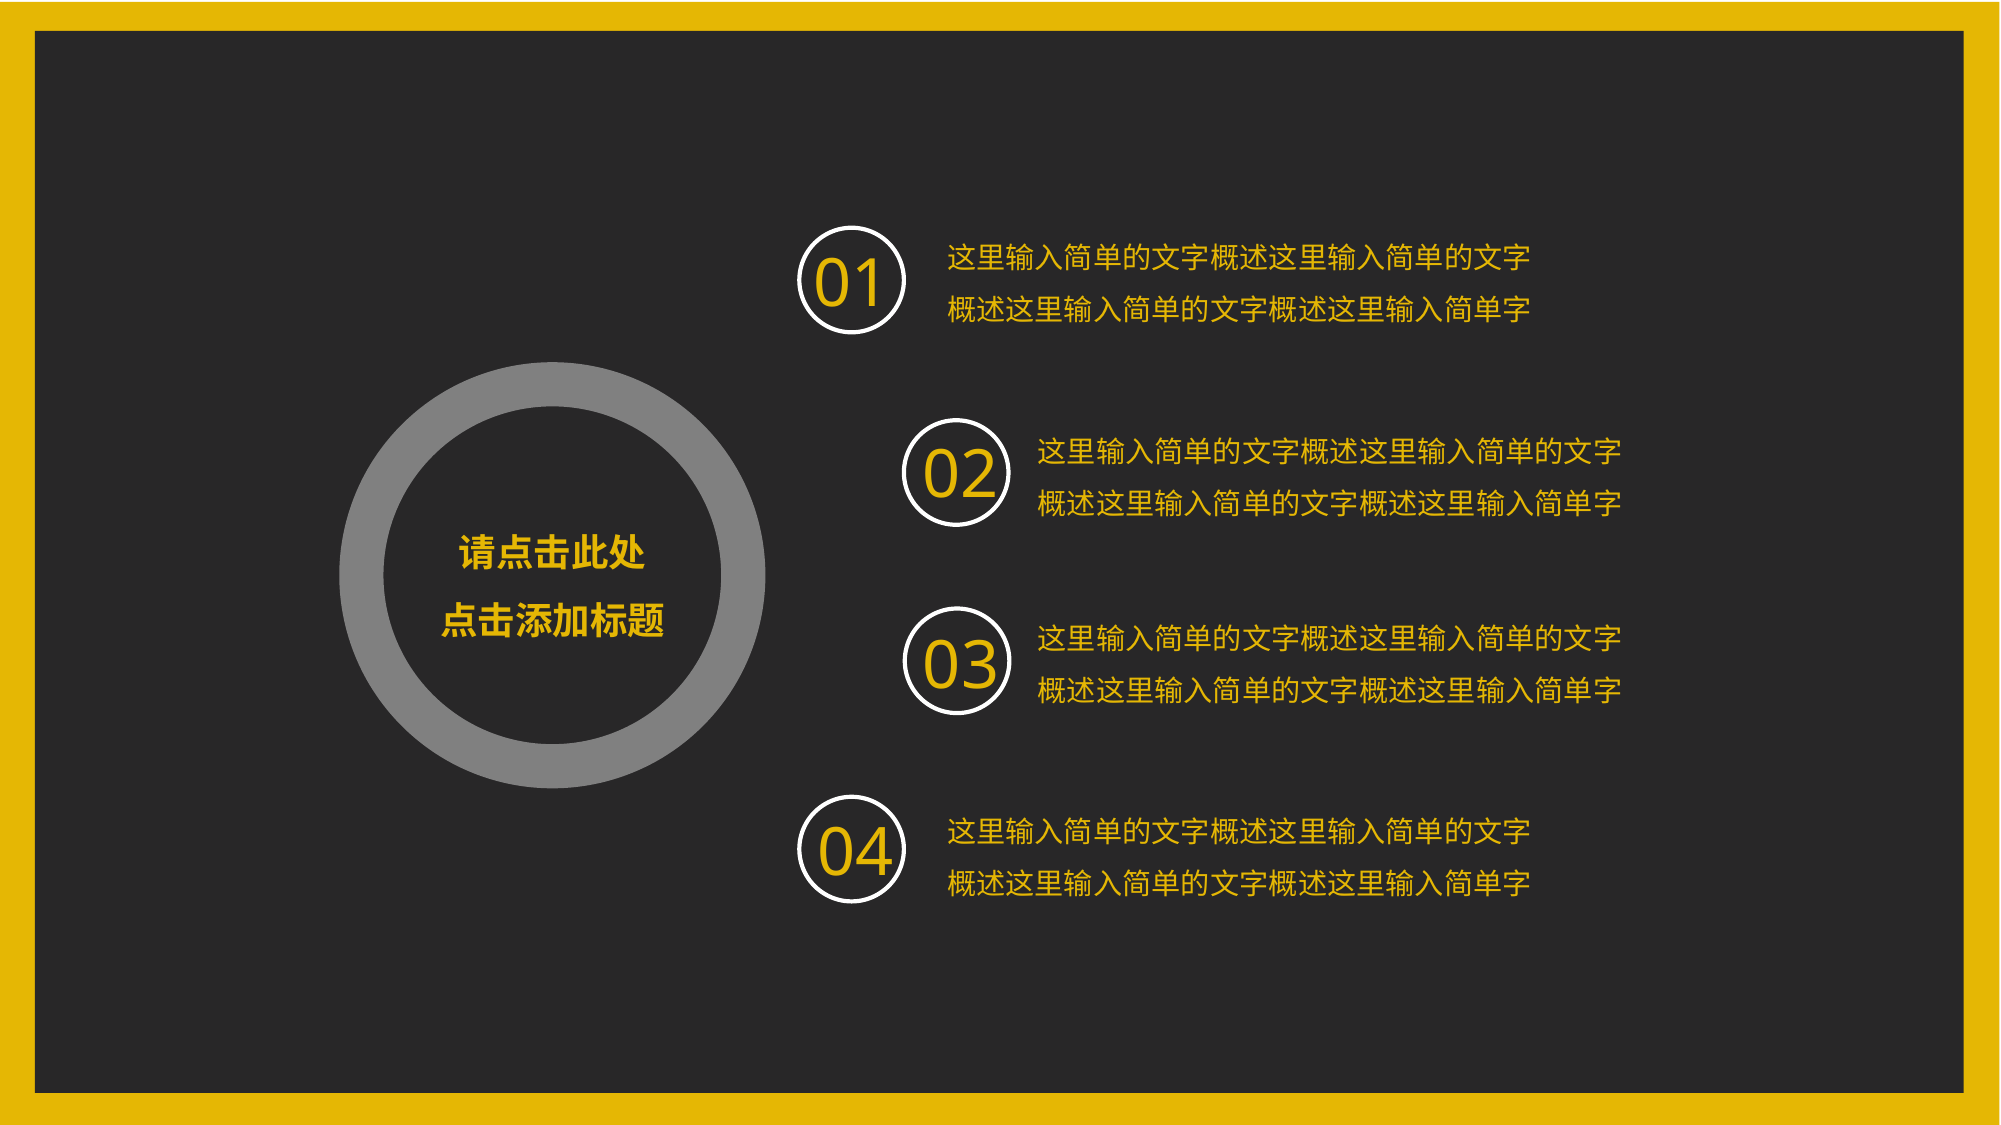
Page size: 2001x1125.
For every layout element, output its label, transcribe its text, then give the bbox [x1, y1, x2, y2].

text_box 01 [798, 232, 905, 327]
text_box 03 [908, 614, 1015, 709]
text_box [904, 642, 908, 679]
text_box 这里输入简单的文字概述这里输入简单的文字概述这里输入简单的文字概述这里输入简单字 [1022, 411, 1651, 525]
text_box 请点击此处 点击添加标题 [424, 499, 680, 650]
text_box [932, 519, 981, 525]
text_box [933, 608, 981, 614]
text_box [831, 796, 873, 801]
text_box [828, 327, 875, 333]
text_box [338, 361, 767, 790]
text_box 这里输入简单的文字概述这里输入简单的文字概述这里输入简单的文字概述这里输入简单字 [932, 217, 1561, 331]
text_box 这里输入简单的文字概述这里输入简单的文字概述这里输入简单的文字概述这里输入简单字 [932, 791, 1561, 905]
text_box [830, 227, 873, 232]
text_box 04 [802, 801, 909, 896]
text_box 02 [907, 423, 1014, 519]
text_box [903, 454, 907, 491]
text_box 这里输入简单的文字概述这里输入简单的文字概述这里输入简单的文字概述这里输入简单字 [1022, 598, 1651, 712]
text_box [936, 709, 978, 714]
text_box [828, 896, 875, 902]
